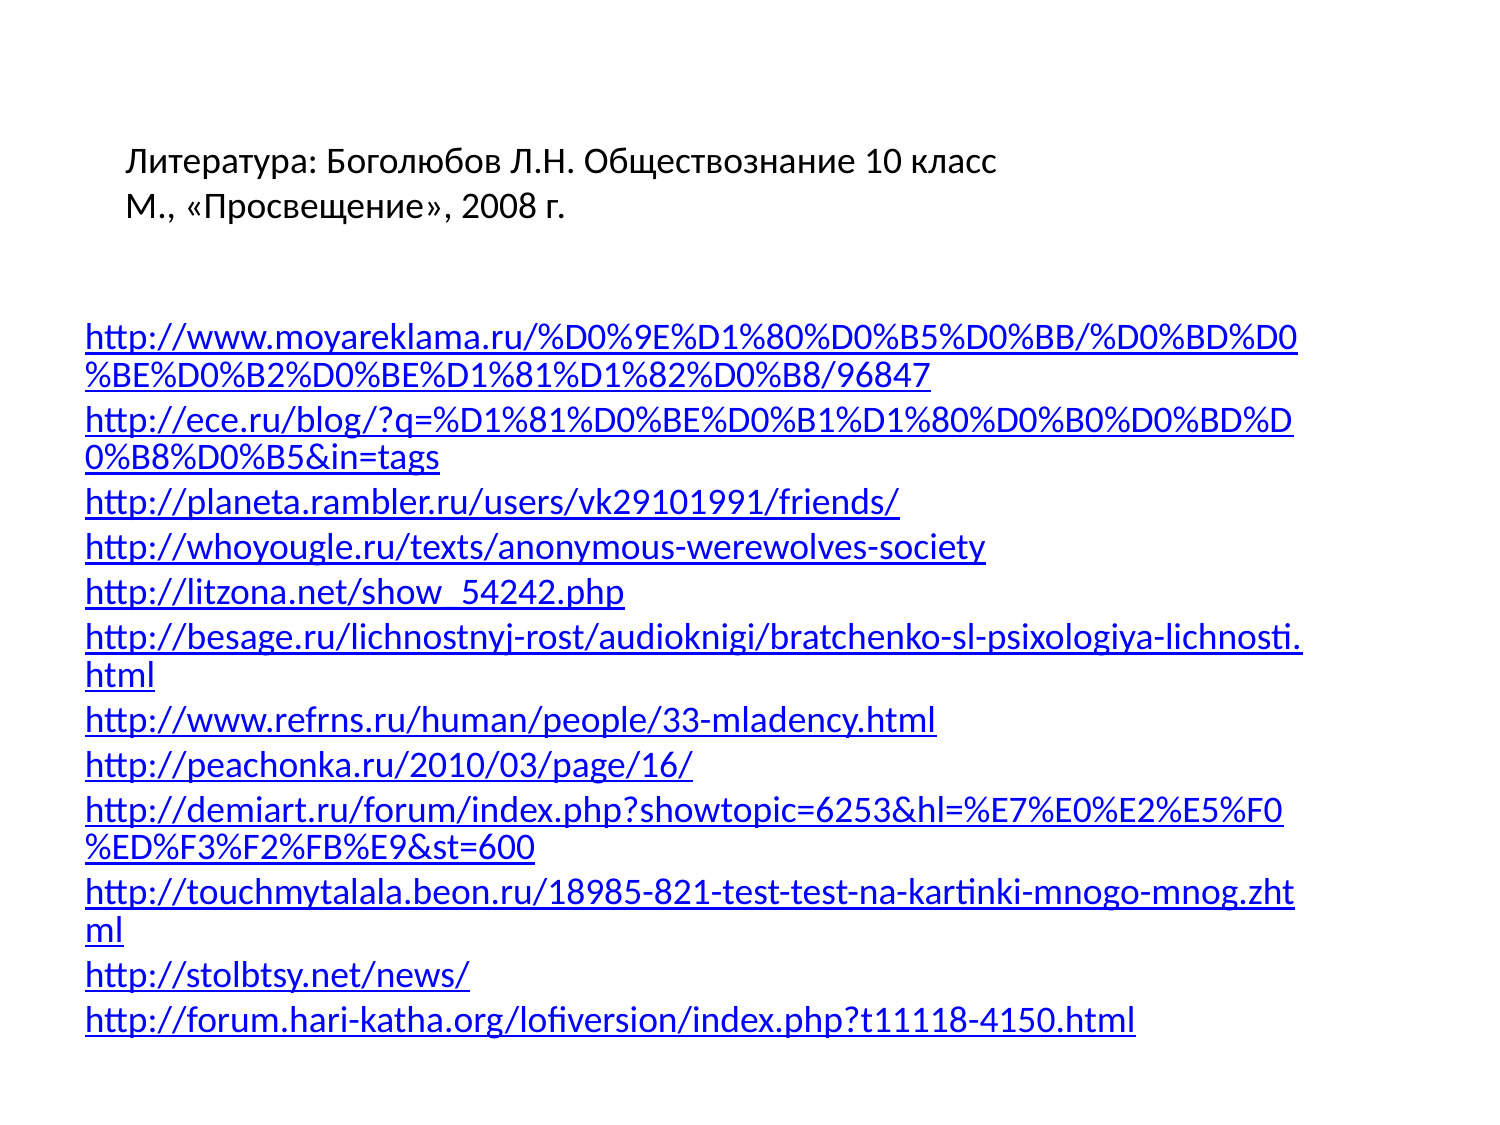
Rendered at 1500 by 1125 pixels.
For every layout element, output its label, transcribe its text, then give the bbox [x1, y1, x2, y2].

text_box Литература: Боголюбов Л.Н. Обществознание 10 класс М., «Просвещение», 2008 г. [110, 128, 1013, 234]
text_box http://www.moyareklama.ru/%D0%9E%D1%80%D0%B5%D0%BB/%D0%BD%D0%BE%D0%B2%D0%BE%D1%81%D1%82%D0%B8/96847 http://ece.ru/blog/?q=%D1%81%D0%BE%D0%B1%D1%80%D0%B0%D0%BD%D0%B8%D0%B5&in=tags http://planeta.rambler.ru/users/vk29101991/friends/ http://whoyougle.ru/texts/anonymous-werewolves-society http://litzona.net/show_54242.php http://besage.ru/lichnostnyj-rost/audioknigi/bratchenko-sl-psixologiya-lichnosti.html http://www.refrns.ru/human/people/33-mladency.html http://peachonka.ru/2010/03/page/16/ http://demiart.ru/forum/index.php?showtopic=6253&hl=%E7%E0%E2%E5%F0%ED%F3%F2%FB%E9&st=600 http://touchmytalala.beon.ru/18985-821-test-test-na-kartinki-mnogo-mnog.zhtml http://stolbtsy.net/news/ http://forum.hari-katha.org/lofiversion/index.php?t11118-4150.html [70, 304, 1325, 1125]
